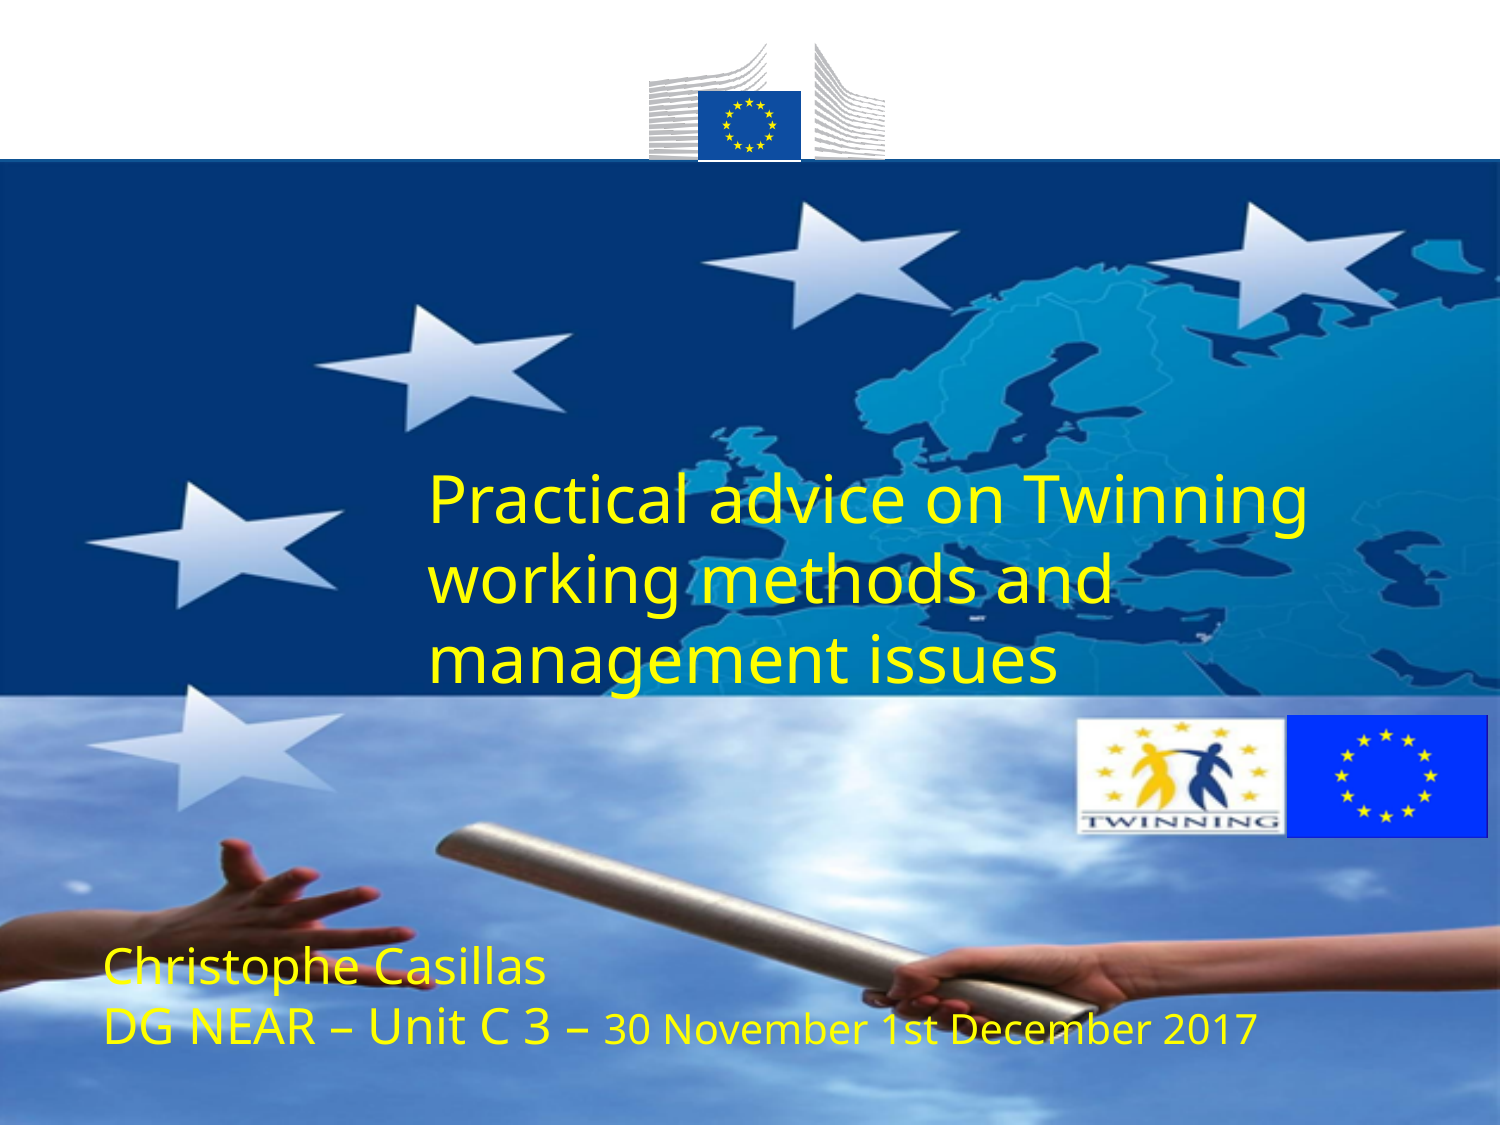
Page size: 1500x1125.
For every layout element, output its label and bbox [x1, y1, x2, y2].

picture [1117, 488, 1122, 522]
picture [873, 487, 903, 523]
picture [1270, 487, 1304, 541]
picture [1024, 476, 1059, 522]
picture [1061, 488, 1110, 522]
picture [1176, 487, 1205, 522]
picture [1217, 488, 1222, 522]
picture [971, 487, 1000, 522]
picture [0, 162, 1500, 1125]
picture [928, 487, 960, 523]
picture [1134, 487, 1163, 522]
picture [1234, 487, 1263, 522]
